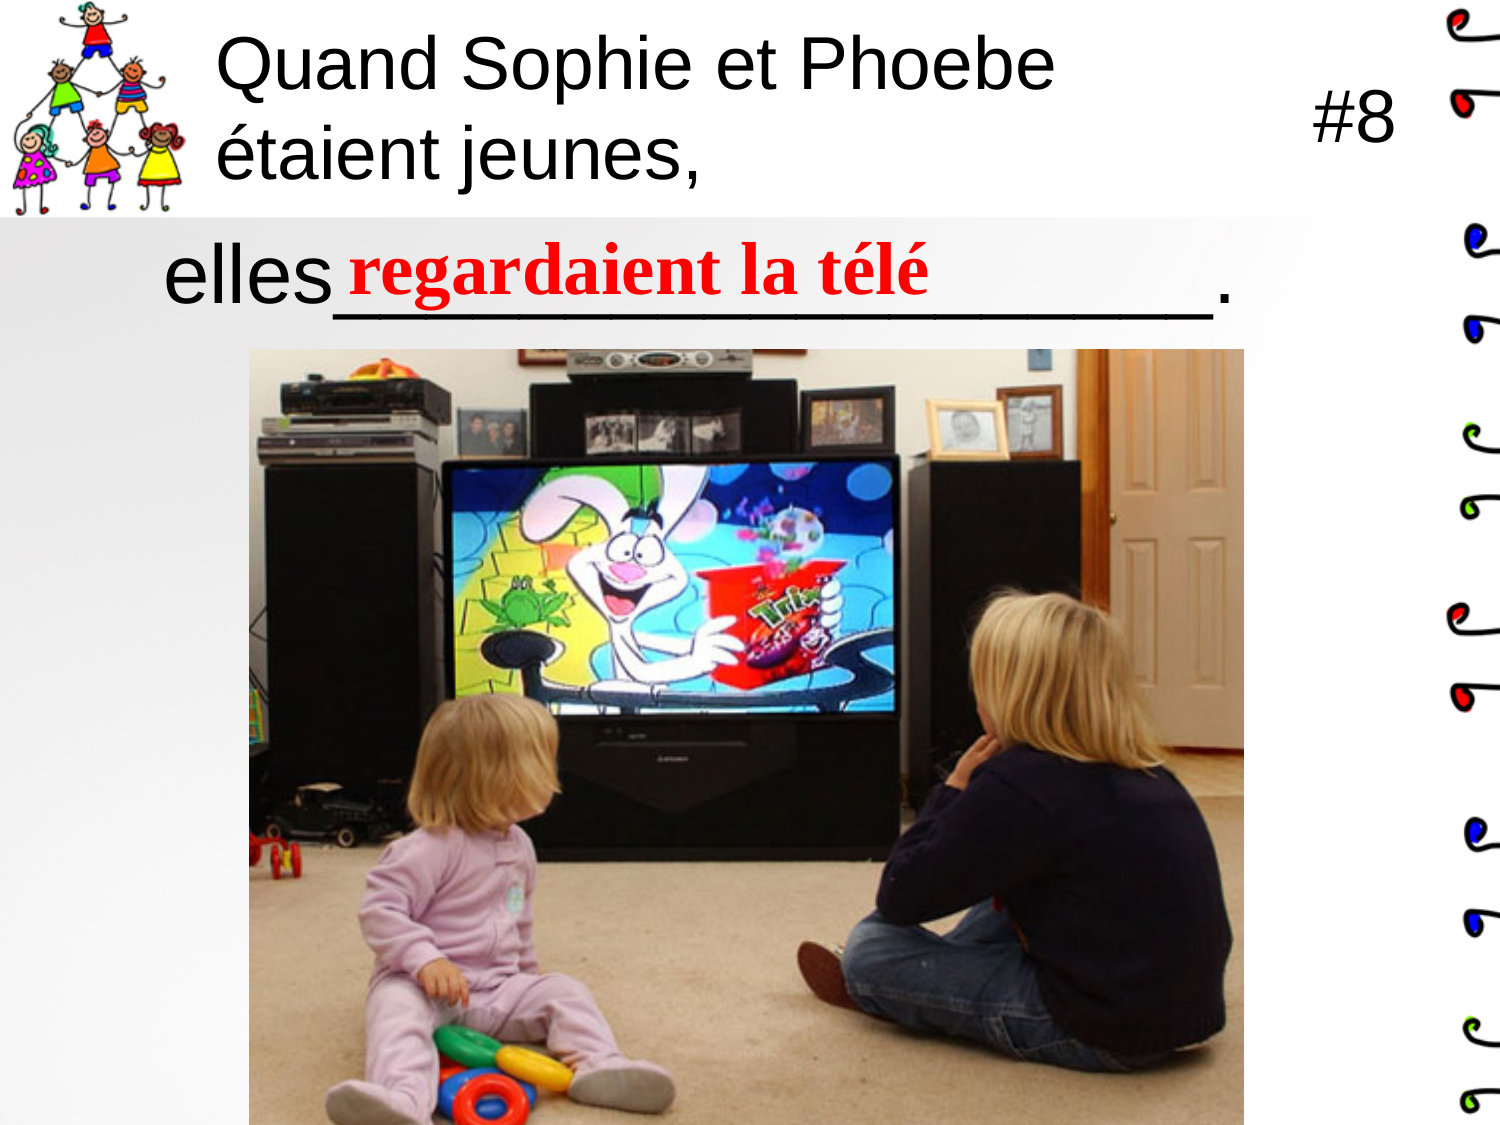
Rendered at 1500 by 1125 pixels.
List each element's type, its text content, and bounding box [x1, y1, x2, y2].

text_box #8 [441, 24, 1413, 200]
text_box regardaient la télé [333, 212, 1238, 318]
title Quand Sophie et Phoebe étaient jeunes, [199, 16, 1451, 192]
picture [0, 0, 1500, 1125]
list elles___________________. [0, 212, 1413, 813]
